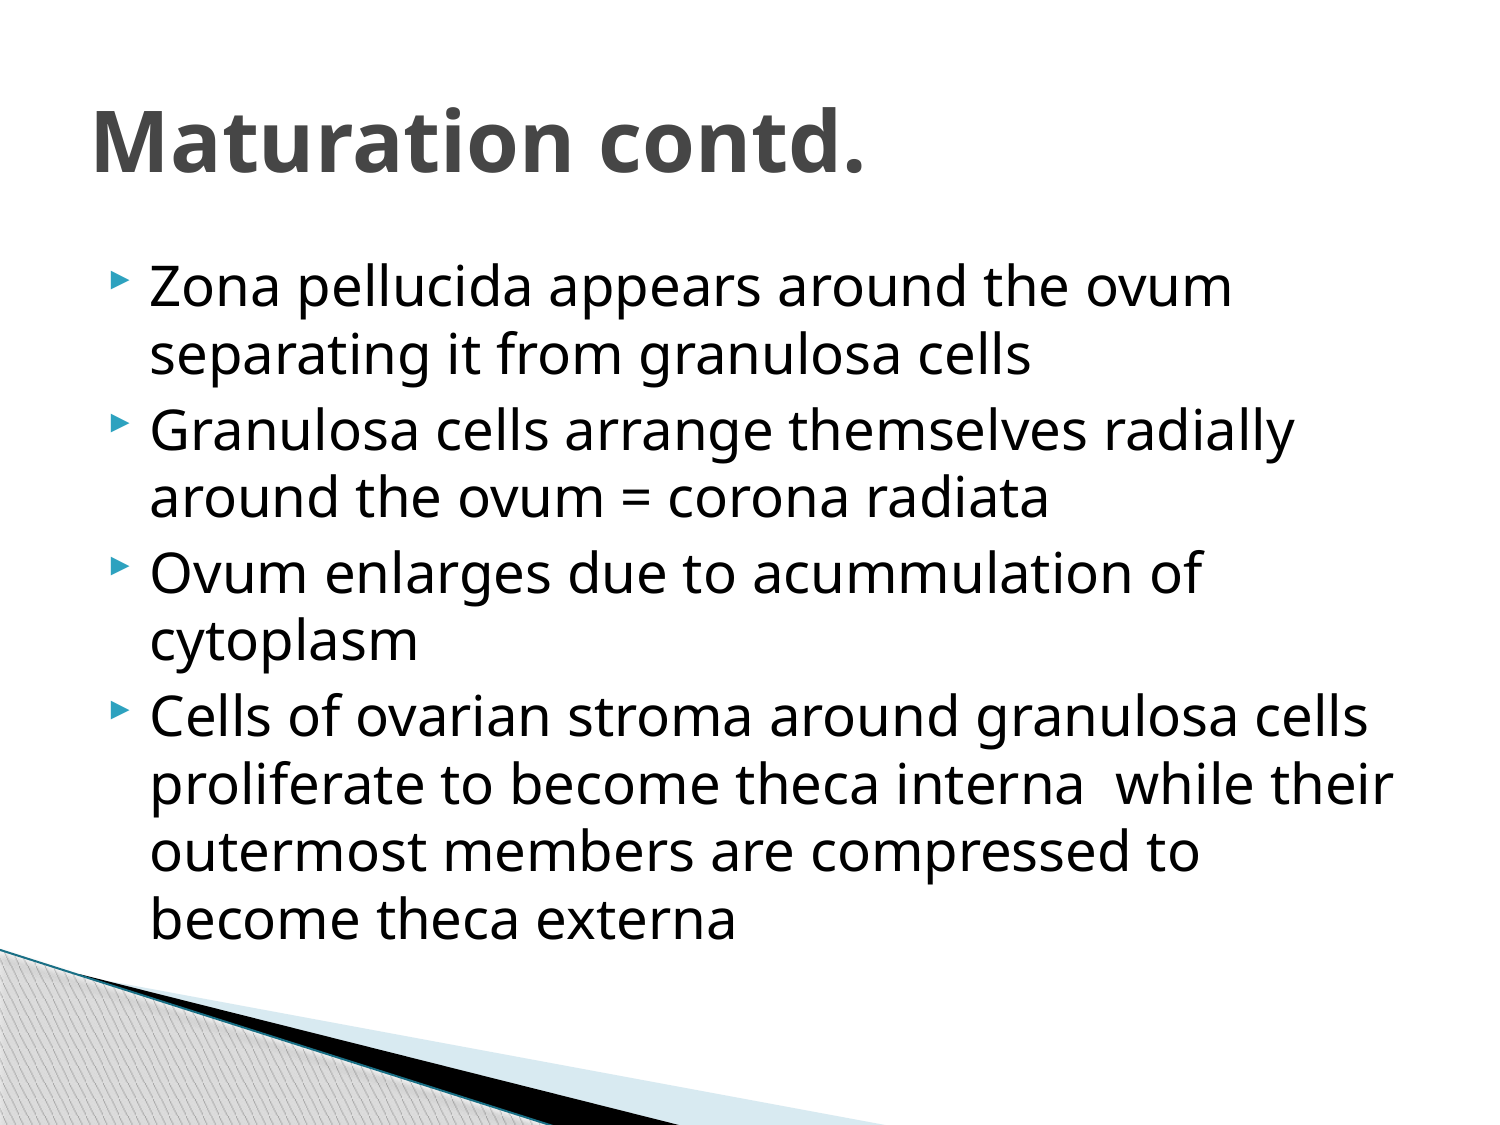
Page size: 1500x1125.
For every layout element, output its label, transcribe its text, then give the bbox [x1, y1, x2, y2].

list Zona pellucida appears around the ovum separating it from granulosa cells Granulosa cells arrange themselves radially around the ovum = corona radiata Ovum enlarges due to acummulation of cytoplasm Cells of ovarian stroma around granulosa cells proliferate to become theca interna while their outermost members are compressed to become theca externa [75, 243, 1425, 986]
title Maturation contd. [75, 45, 1425, 233]
